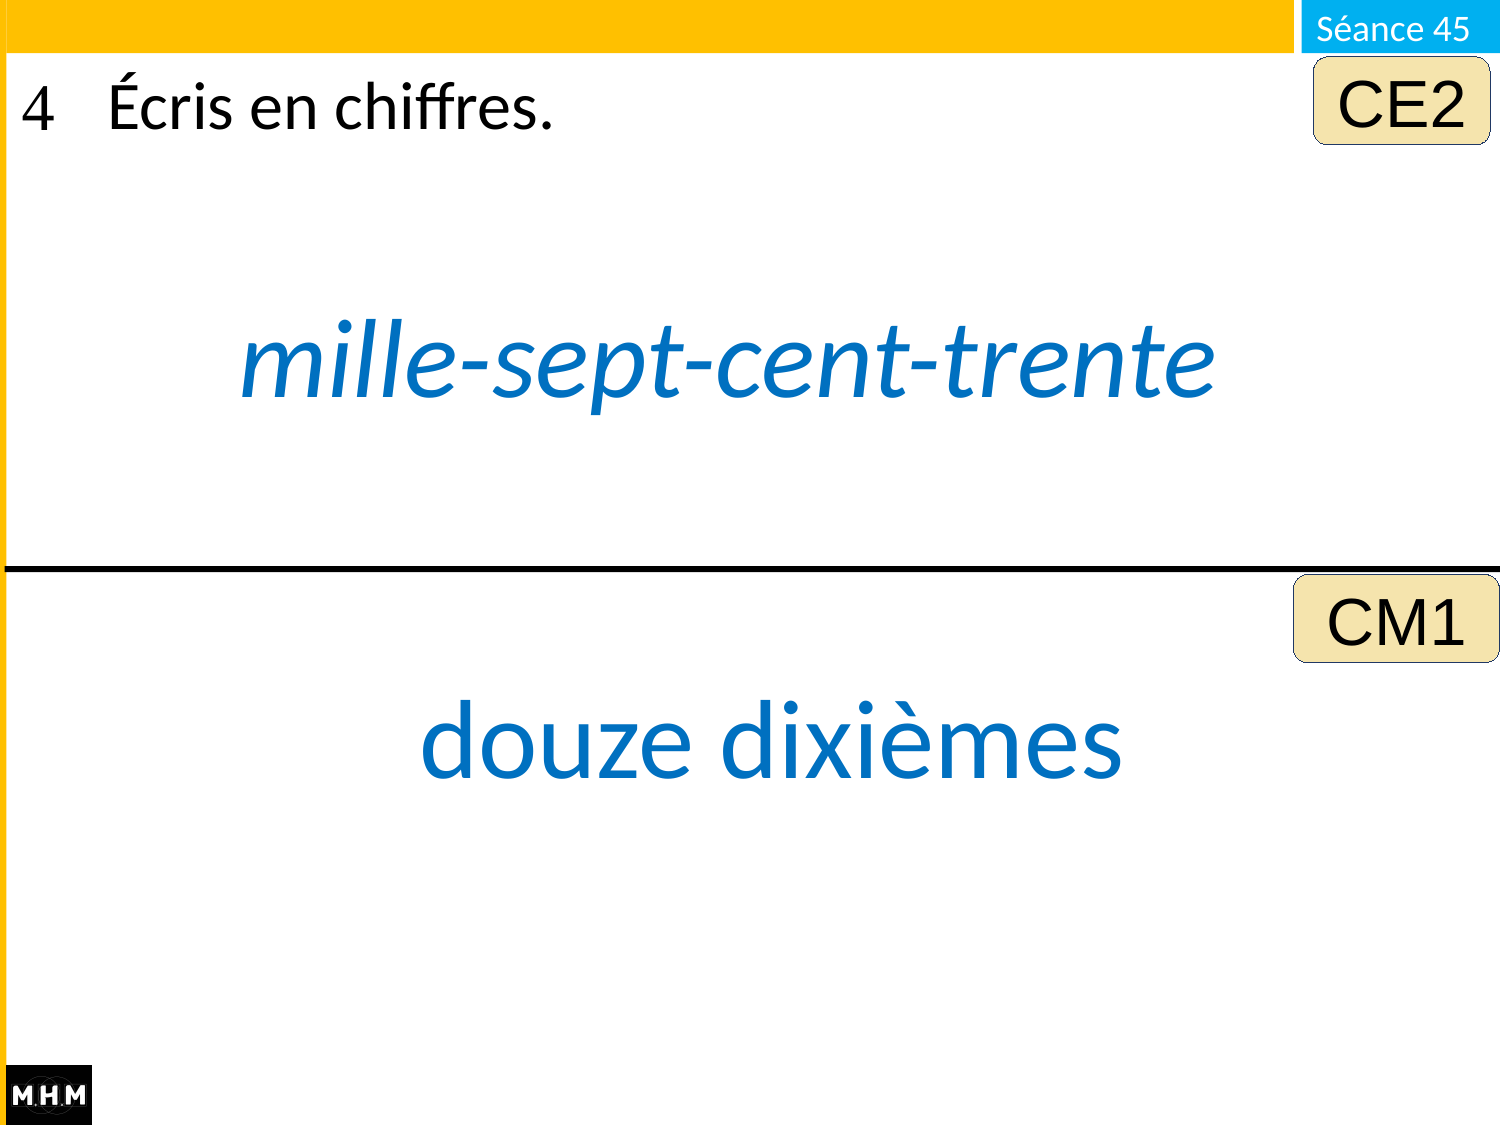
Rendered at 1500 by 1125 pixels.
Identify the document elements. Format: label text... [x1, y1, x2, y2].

picture [6, 1065, 92, 1125]
text_box CE2 [1313, 56, 1491, 145]
text_box CM1 [1293, 574, 1500, 663]
text_box mille-sept-cent-trente [217, 277, 1260, 428]
title Écris en chiffres. [92, 62, 741, 152]
text_box douze dixièmes [398, 658, 1201, 809]
